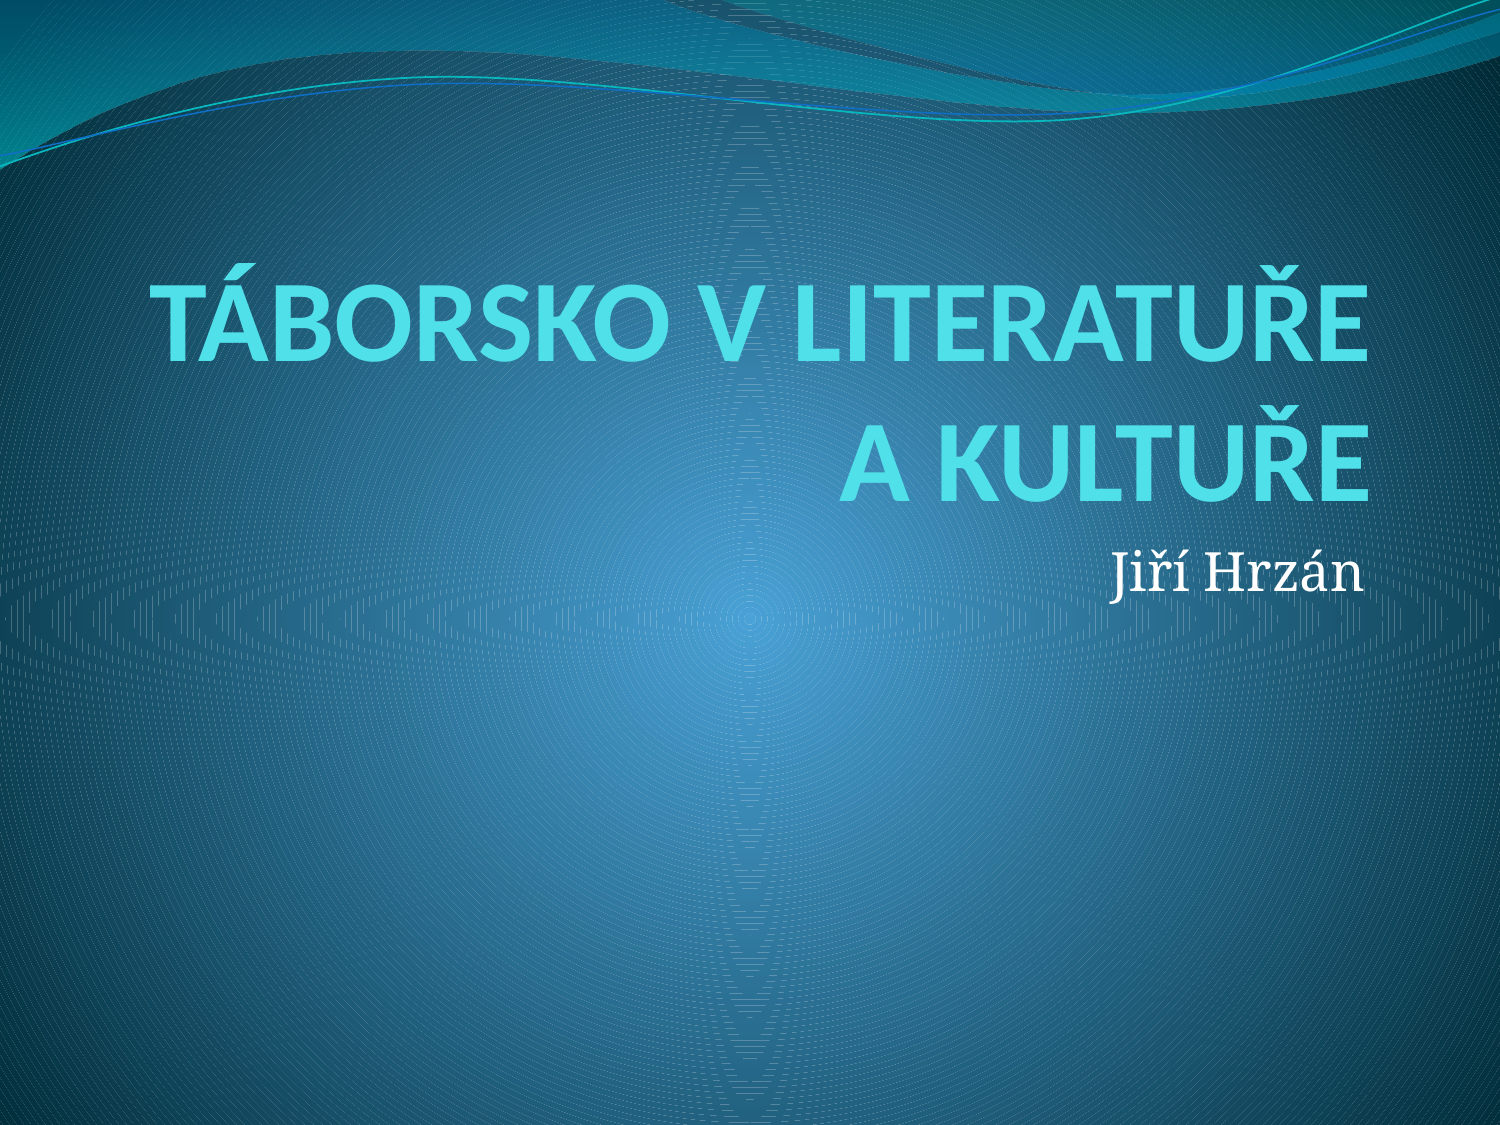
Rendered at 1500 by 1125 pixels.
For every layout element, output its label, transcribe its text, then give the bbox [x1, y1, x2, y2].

title TÁBORSKO V LITERATUŘE A KULTUŘE [87, 224, 1376, 525]
subtitle Jiří Hrzán [87, 529, 1376, 818]
